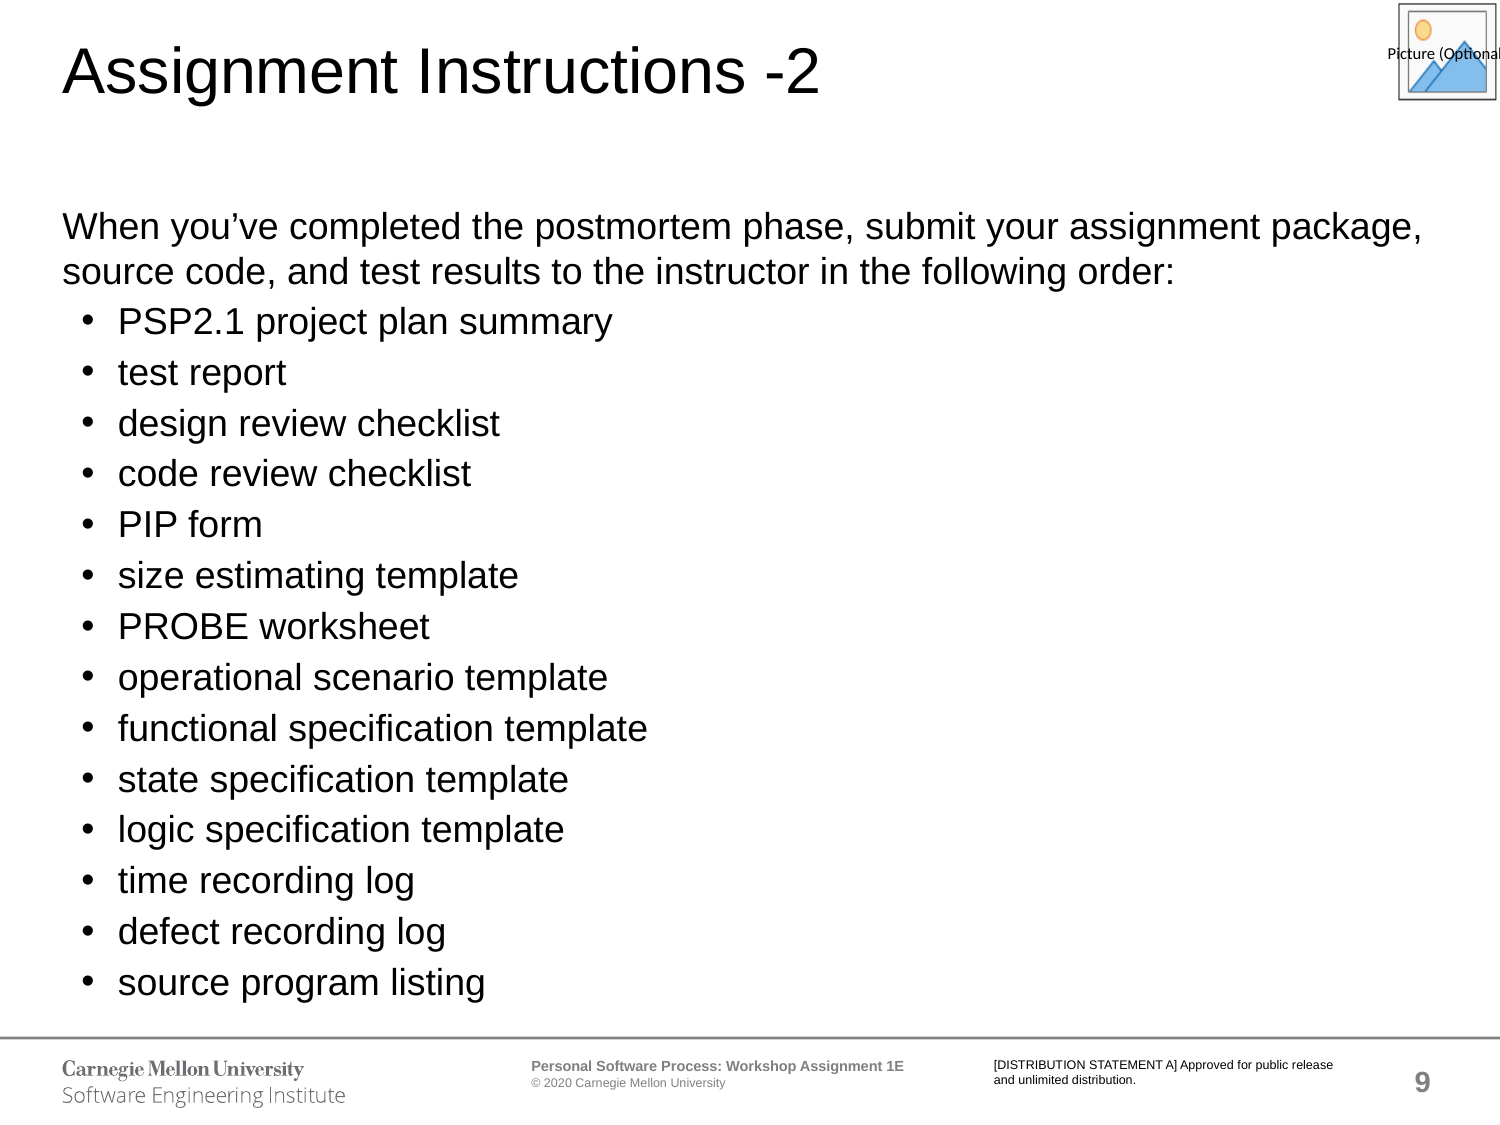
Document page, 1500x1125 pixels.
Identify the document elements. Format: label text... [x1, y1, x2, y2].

list When you’ve completed the postmortem phase, submit your assignment package, source code, and test results to the instructor in the following order: PSP2.1 project plan summary test report design review checklist code review checklist PIP form size estimating template PROBE worksheet operational scenario template functional specification template state specification template logic specification template time recording log defect recording log source program listing [62, 201, 1431, 1000]
title Assignment Instructions -2 [62, 37, 1338, 182]
picture [1394, 0, 1500, 105]
